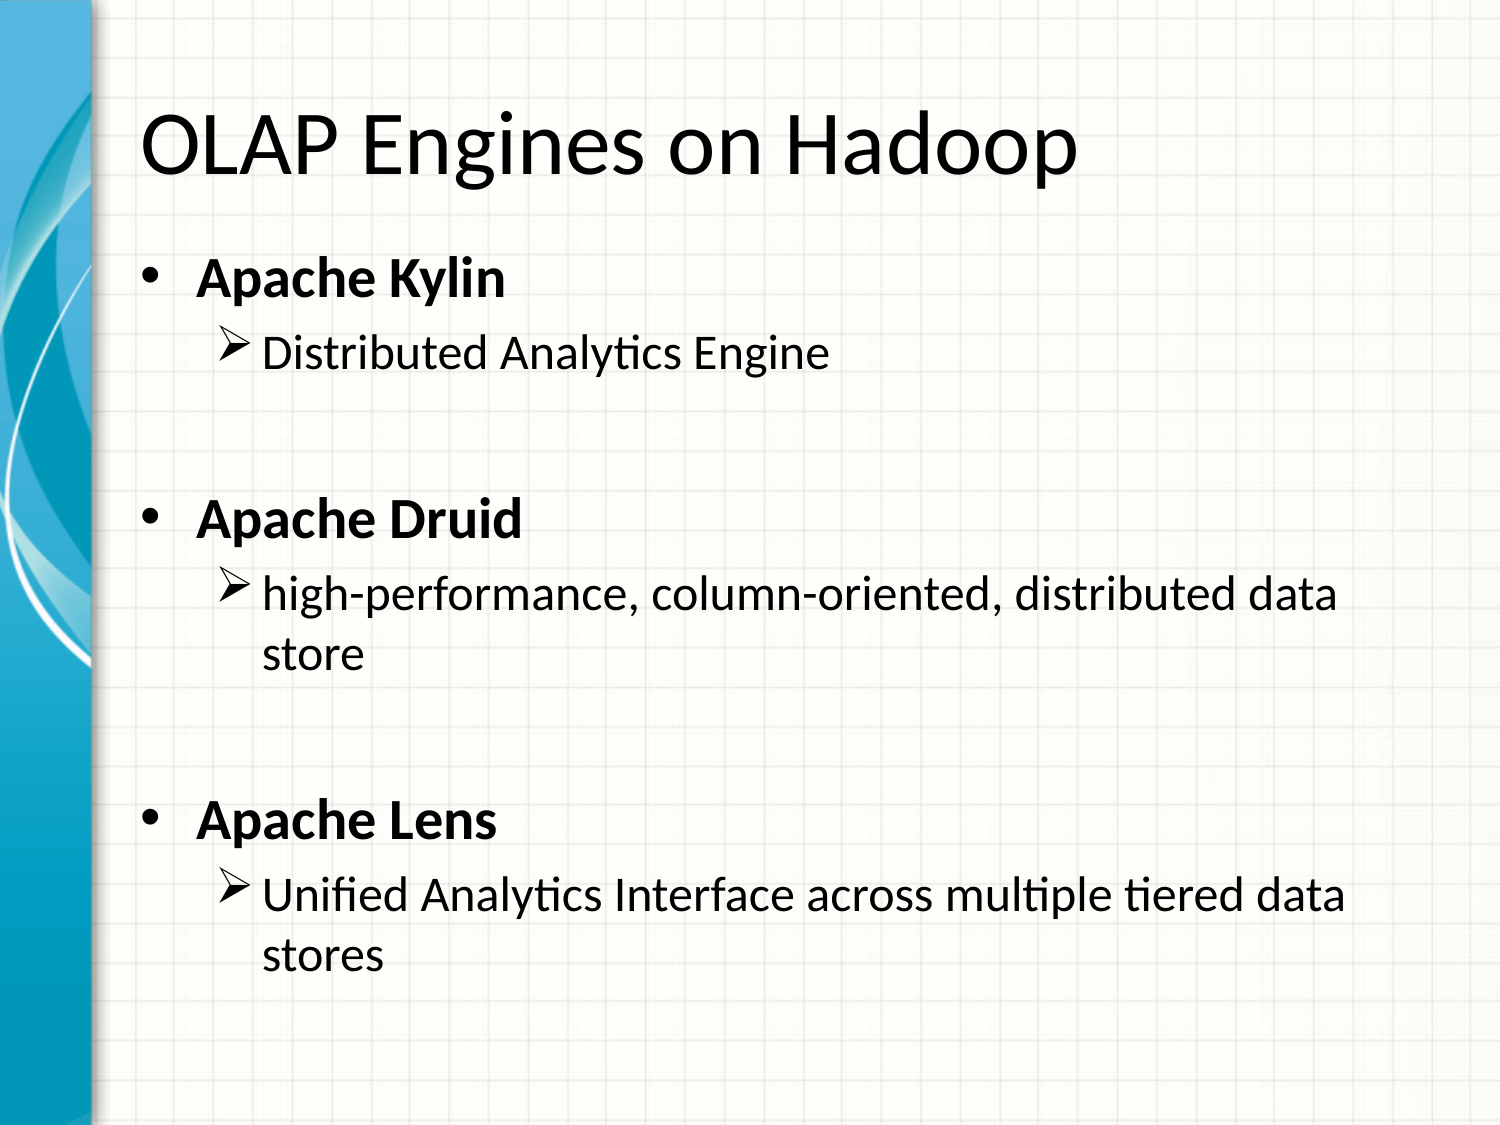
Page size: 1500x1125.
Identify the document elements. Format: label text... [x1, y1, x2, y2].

title OLAP Engines on Hadoop [125, 44, 1450, 231]
picture [0, 0, 1500, 1125]
list Apache Kylin Distributed Analytics Engine Apache Druid high-performance, column-oriented, distributed data store Apache Lens Unified Analytics Interface across multiple tiered data stores [125, 231, 1450, 995]
